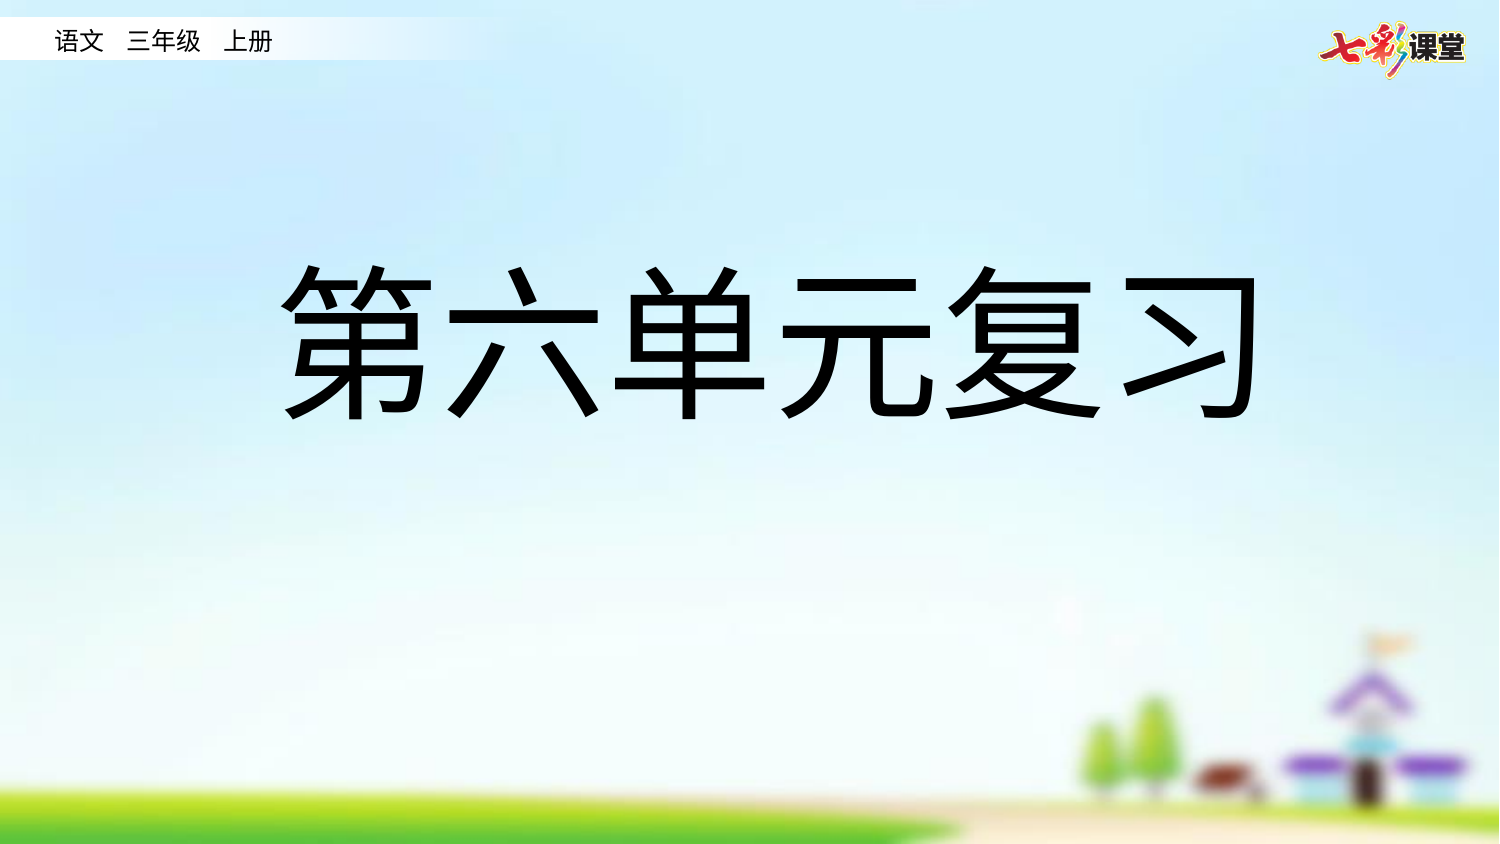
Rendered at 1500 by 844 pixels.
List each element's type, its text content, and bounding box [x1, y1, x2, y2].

text_box 第六单元复习 [258, 232, 1289, 448]
text_box [0, 16, 528, 61]
text_box 语文 三年级 上册 [39, 17, 289, 63]
picture [0, 0, 1499, 844]
